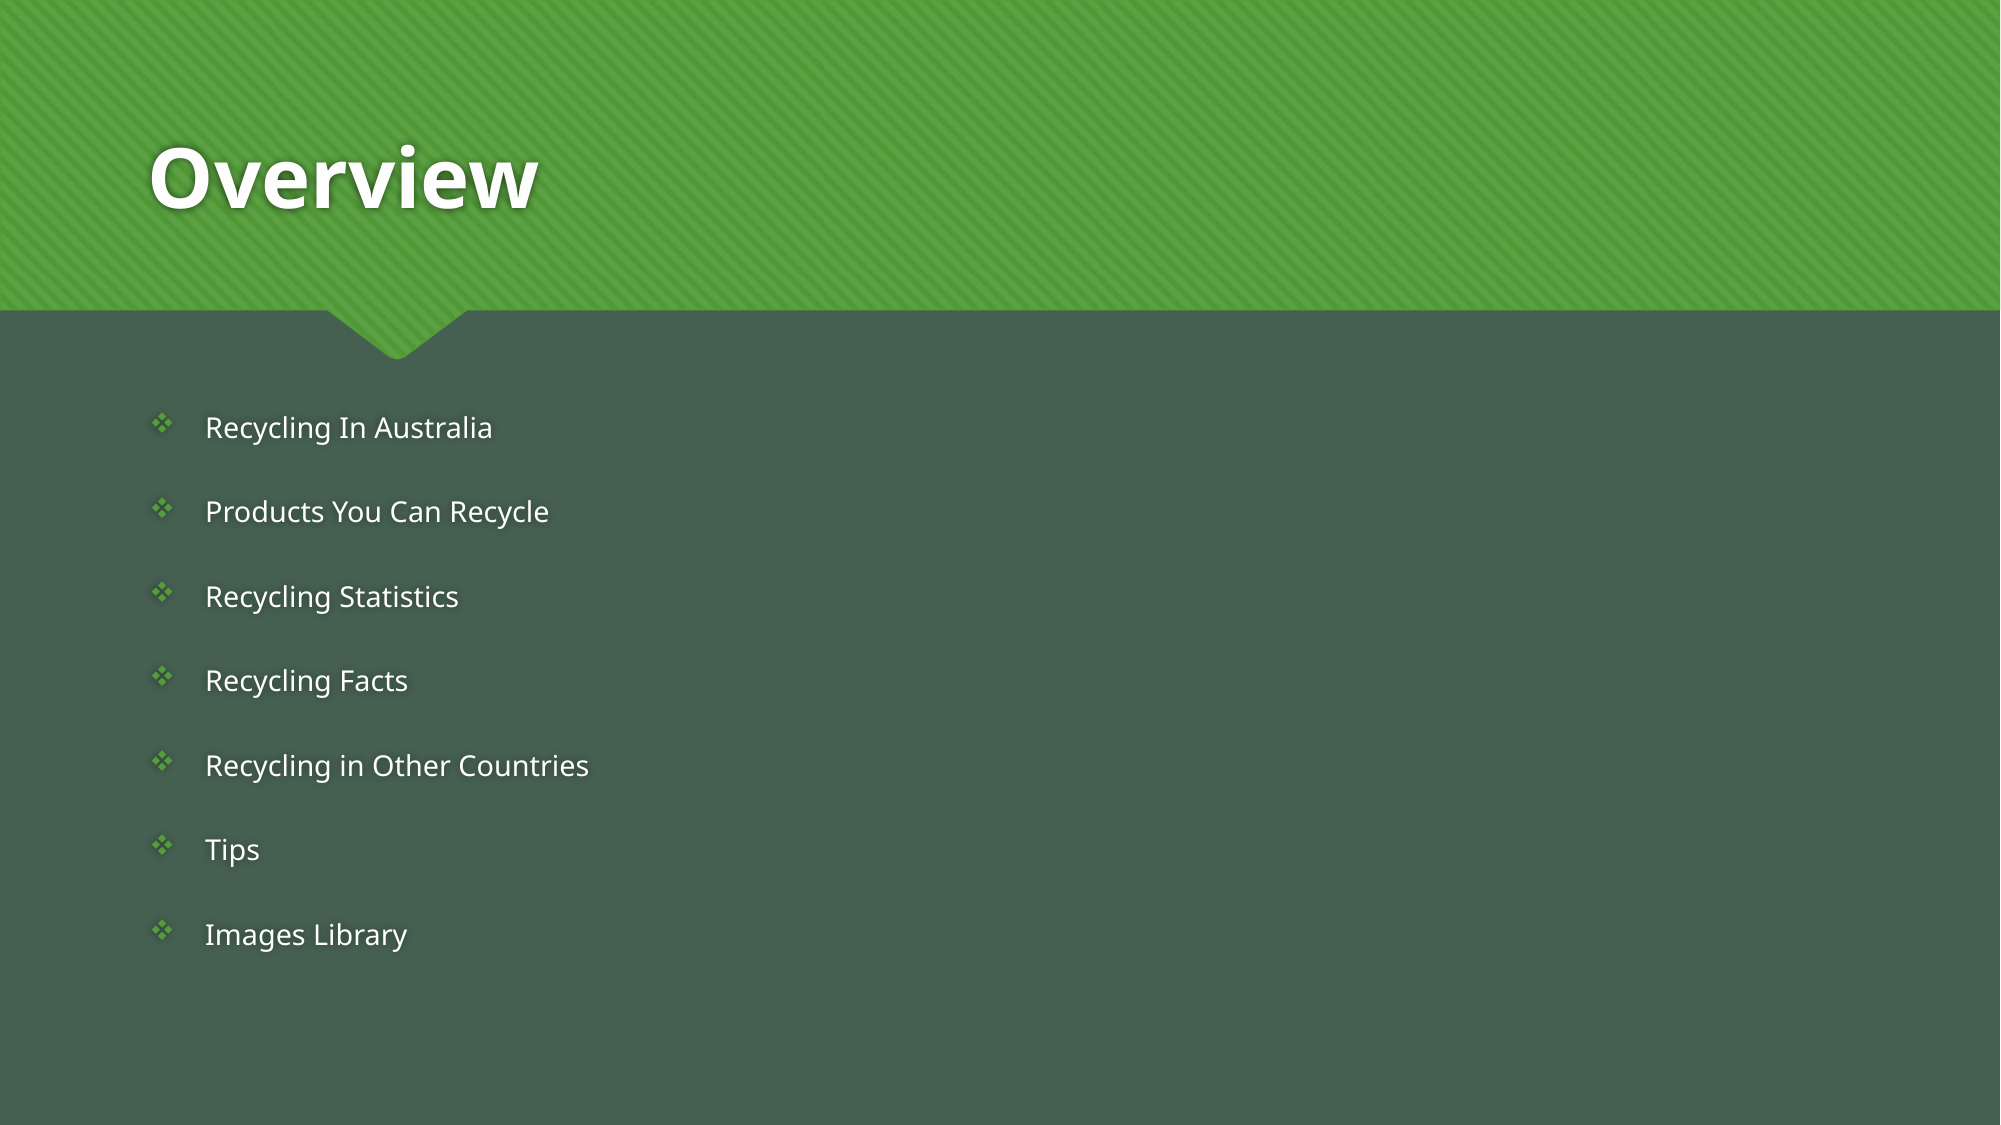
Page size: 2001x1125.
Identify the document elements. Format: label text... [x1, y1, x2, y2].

list Recycling In Australia Products You Can Recycle Recycling Statistics Recycling Facts Recycling in Other Countries Tips Images Library [134, 364, 902, 962]
title Overview [132, 73, 1868, 233]
